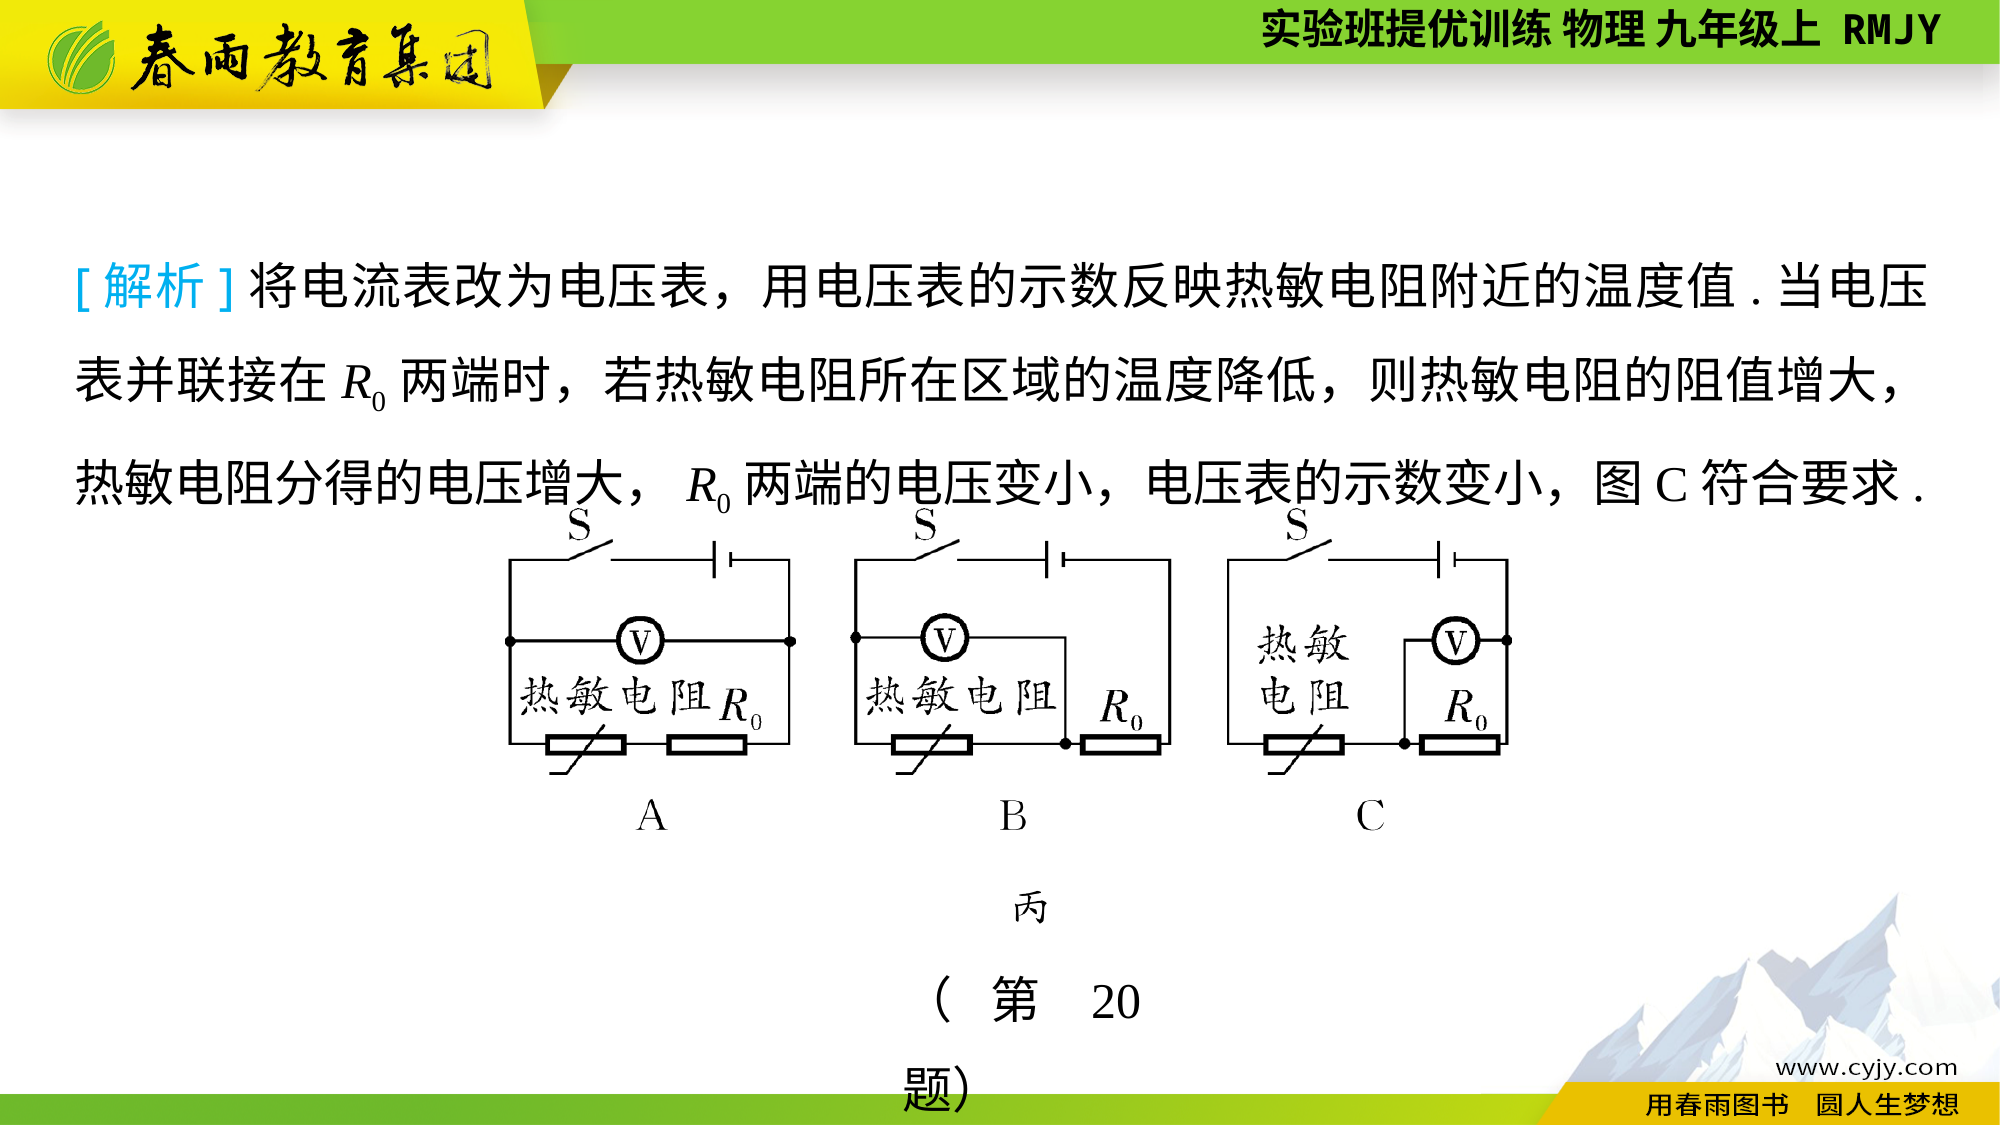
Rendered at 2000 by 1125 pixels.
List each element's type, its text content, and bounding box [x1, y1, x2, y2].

text_box （第20题） [888, 938, 1168, 1037]
picture [0, 0, 2000, 1125]
list [解析]将电流表改为电压表，用电压表的示数反映热敏电阻附近的温度值.当电压表并联接在R0两端时，若热敏电阻所在区域的温度降低，则热敏电阻的阻值增大，热敏电阻分得的电压增大，R0两端的电压变小，电压表的示数变小，图C符合要求. [59, 216, 1944, 494]
